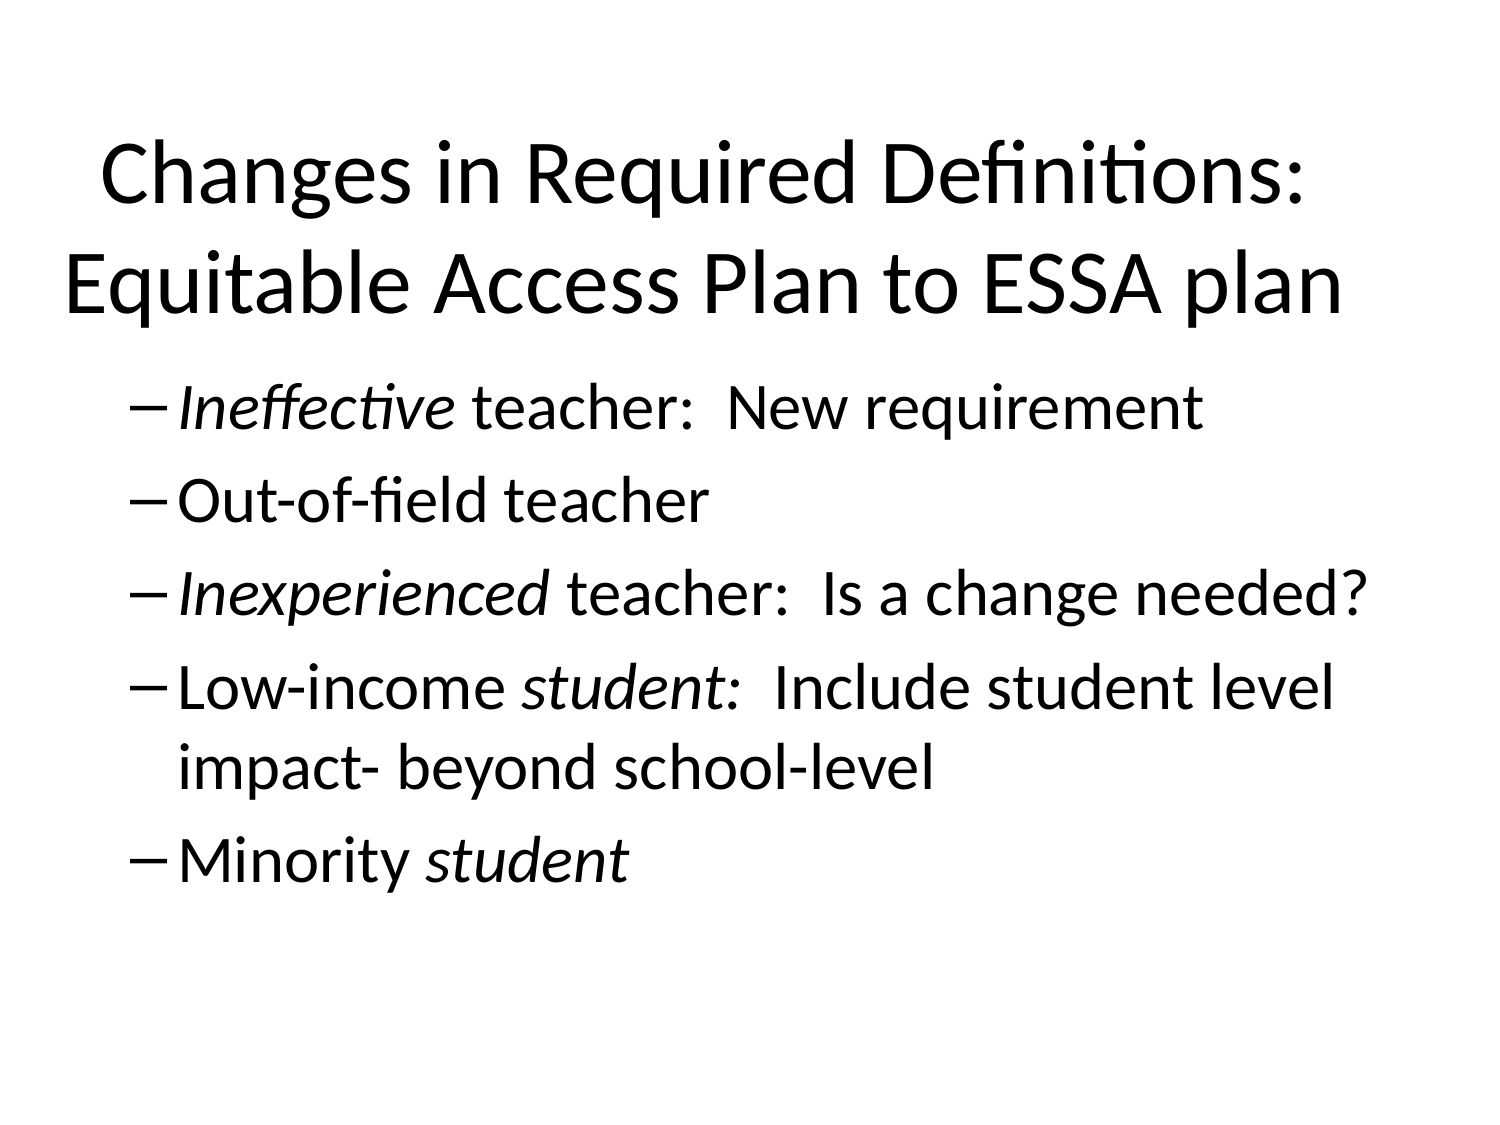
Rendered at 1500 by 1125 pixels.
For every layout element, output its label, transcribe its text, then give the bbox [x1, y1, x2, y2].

title Changes in Required Definitions: Equitable Access Plan to ESSA plan [40, 128, 1391, 316]
list Ineffective teacher: New requirement Out-of-field teacher Inexperienced teacher: Is a change needed? Low-income student: Include student level impact- beyond school-level Minority student [40, 355, 1391, 1098]
